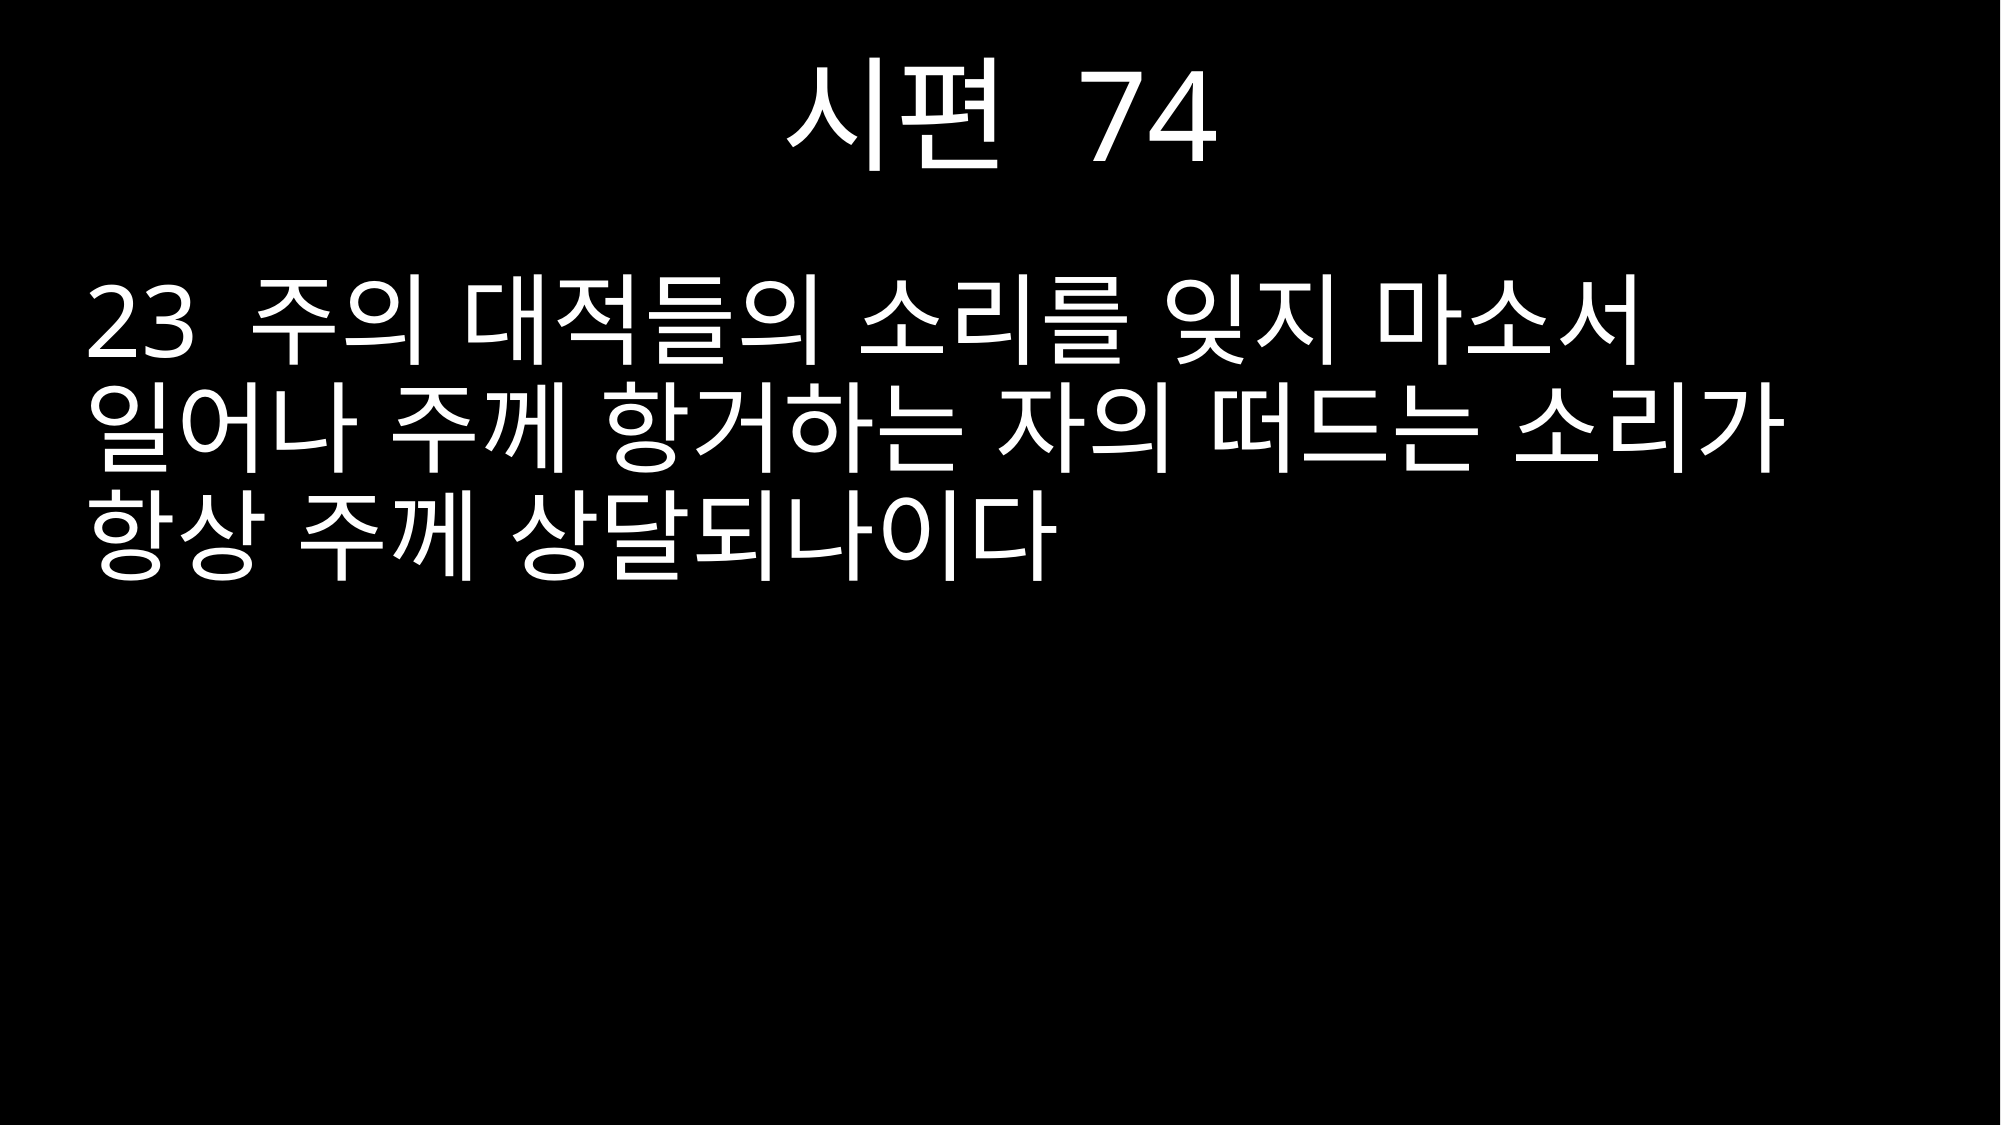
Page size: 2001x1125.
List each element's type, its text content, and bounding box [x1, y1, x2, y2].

footer 시편 74 [0, 32, 2000, 192]
list 23 주의 대적들의 소리를 잊지 마소서 일어나 주께 항거하는 자의 떠드는 소리가 항상 주께 상달되나이다 [69, 263, 1953, 423]
picture [0, 0, 2001, 1125]
